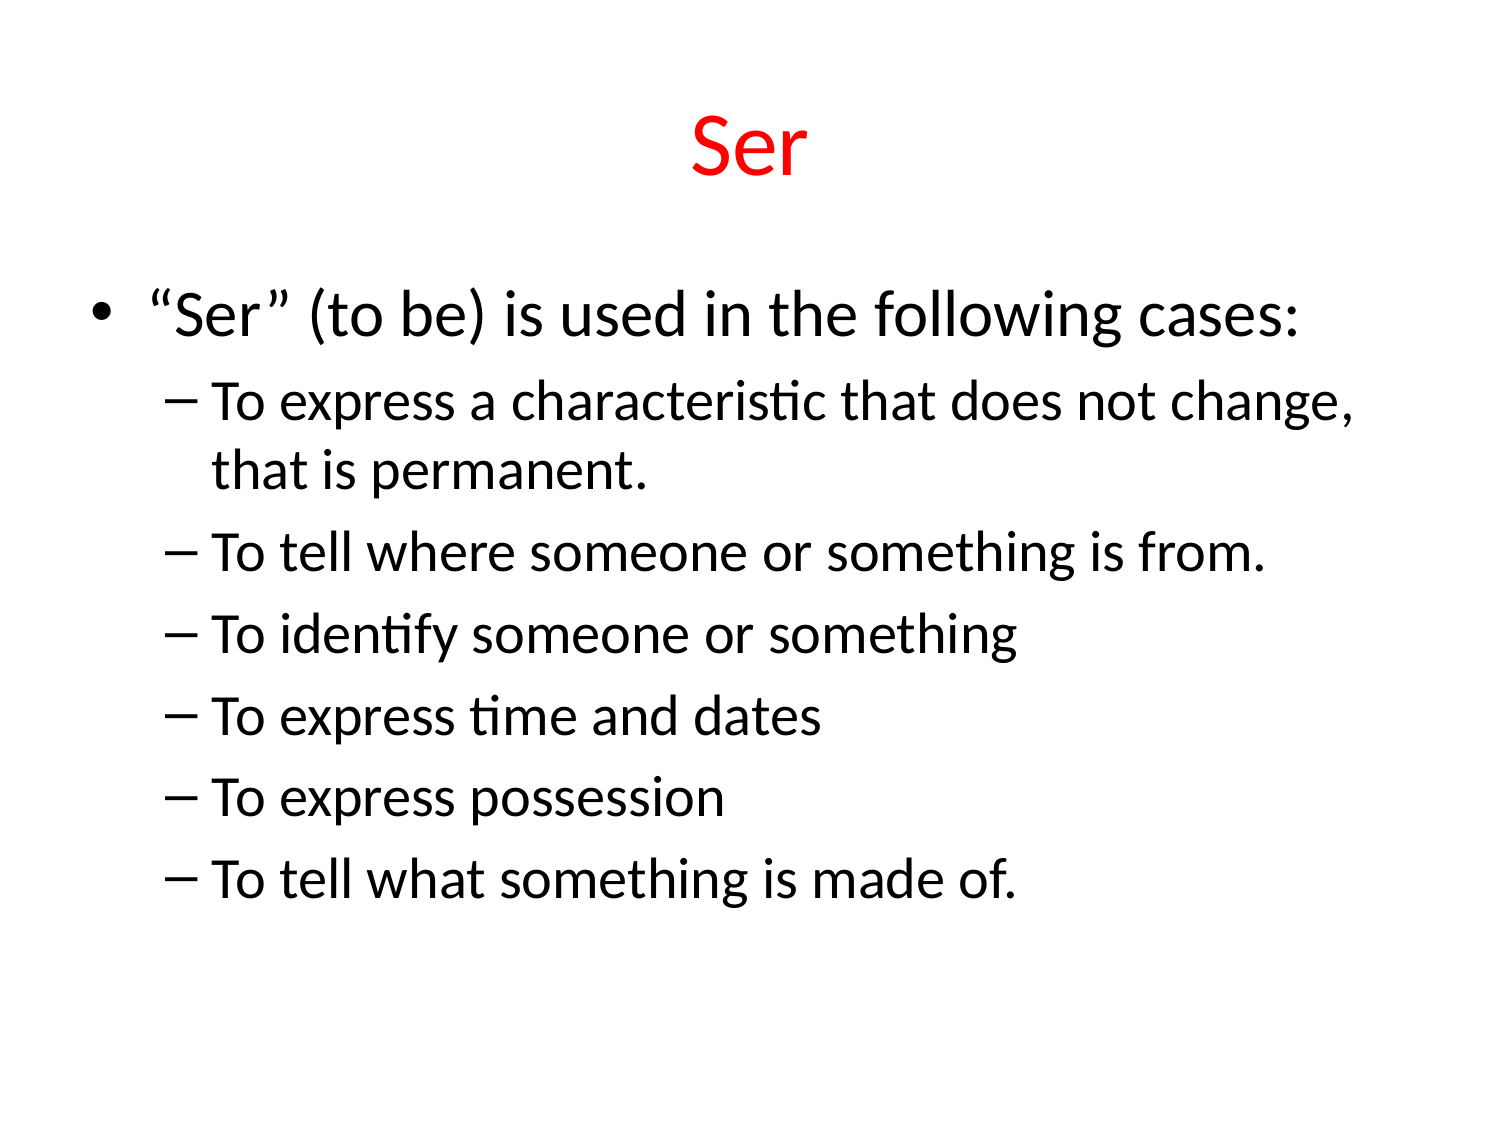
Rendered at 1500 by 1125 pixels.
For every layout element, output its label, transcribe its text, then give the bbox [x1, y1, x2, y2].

list “Ser” (to be) is used in the following cases: To express a characteristic that does not change, that is permanent. To tell where someone or something is from. To identify someone or something To express time and dates To express possession To tell what something is made of. [75, 262, 1425, 1005]
title Ser [75, 45, 1425, 233]
